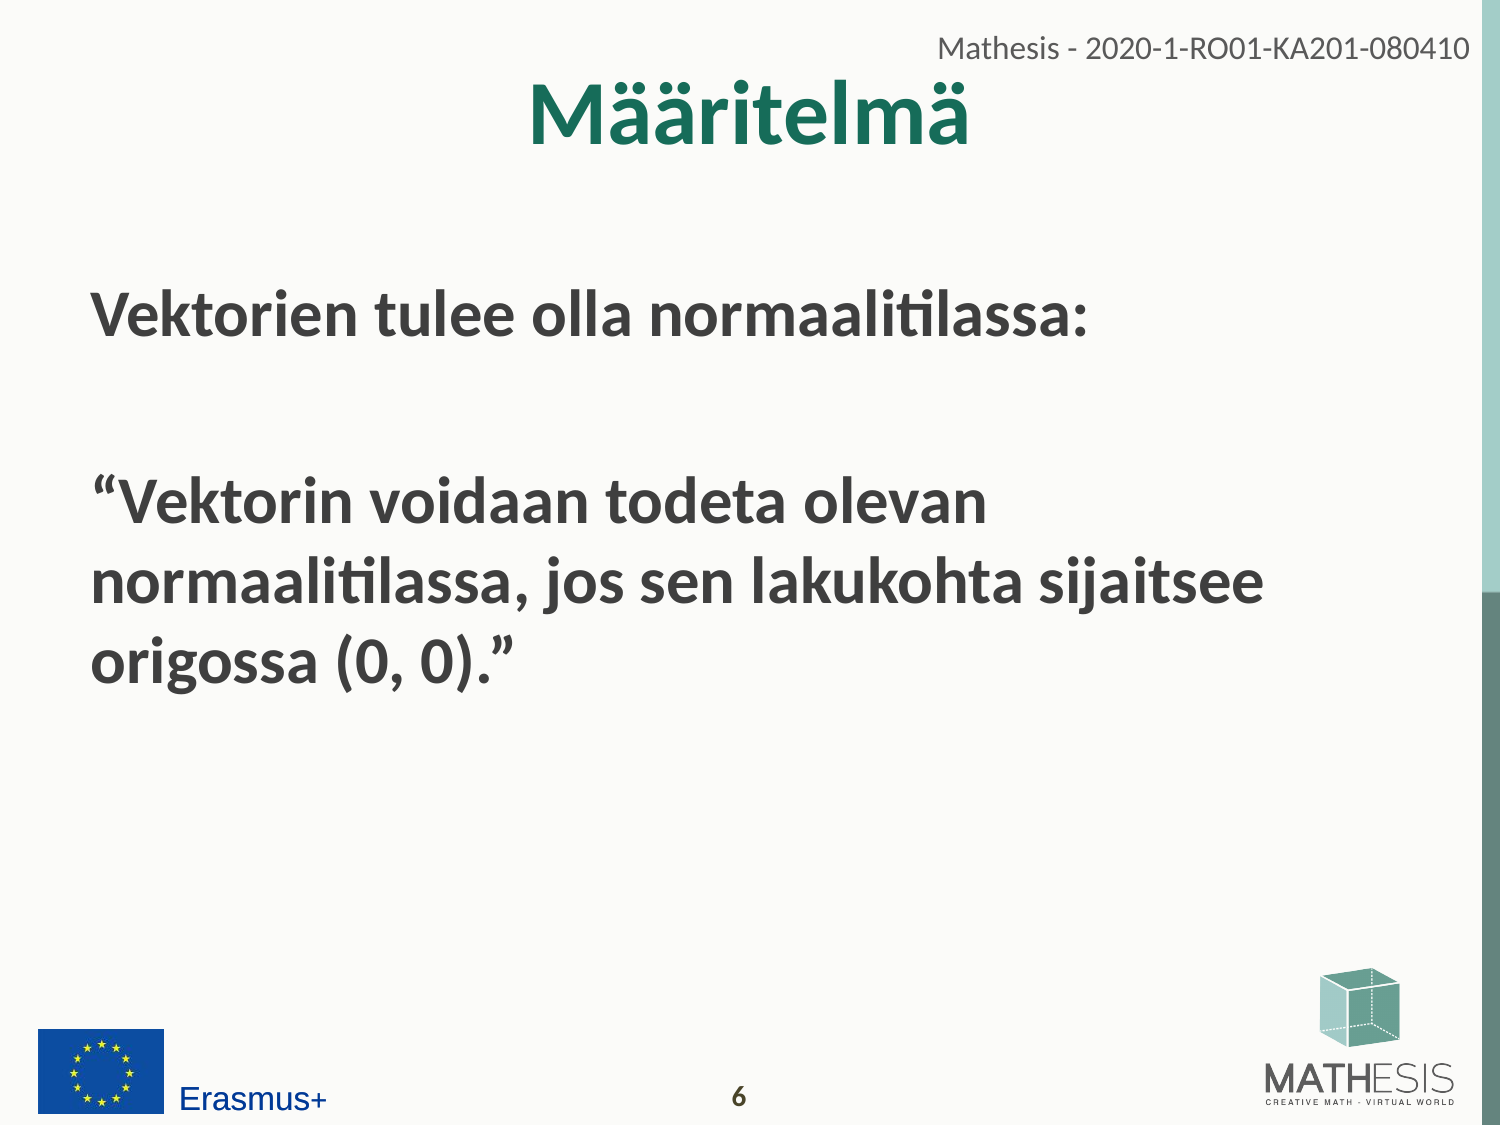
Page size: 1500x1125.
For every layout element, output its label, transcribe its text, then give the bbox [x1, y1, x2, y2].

list Vektorien tulee olla normaalitilassa: “Vektorin voidaan todeta olevan normaalitilassa, jos sen lakukohta sijaitsee origossa (0, 0).” [75, 262, 1425, 1005]
picture [38, 1029, 164, 1114]
title Määritelmä [75, 45, 1425, 233]
